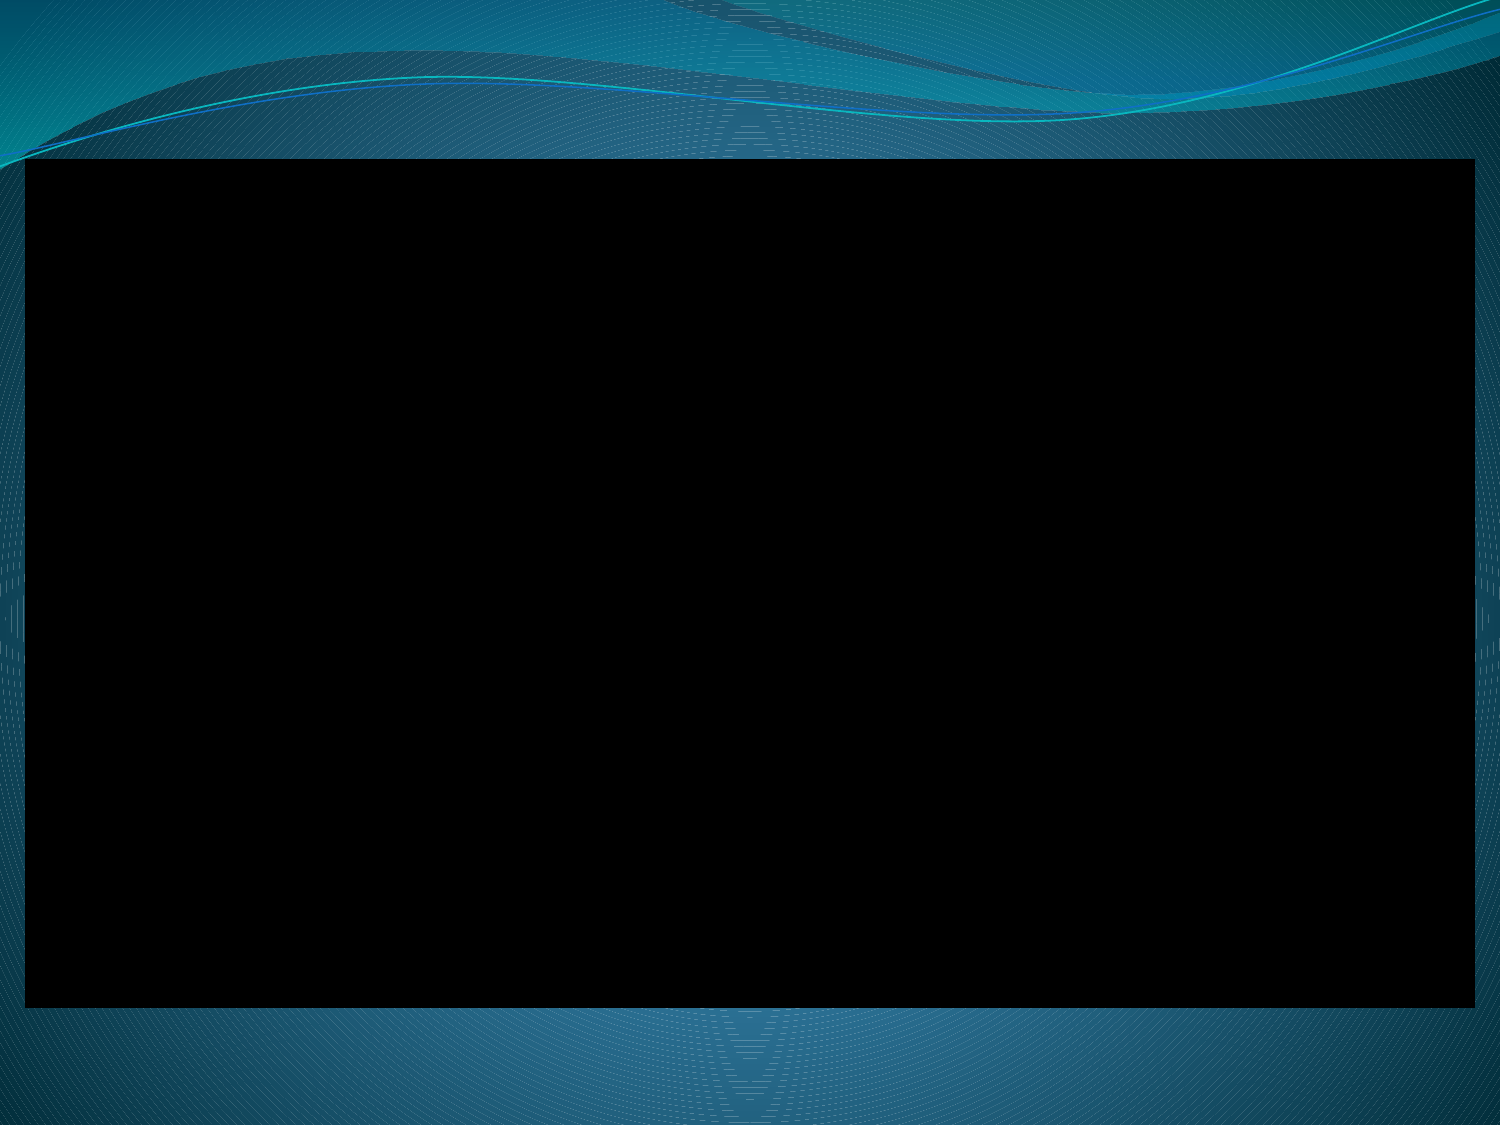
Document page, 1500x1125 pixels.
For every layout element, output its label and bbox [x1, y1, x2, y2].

list [24, 158, 1476, 1009]
